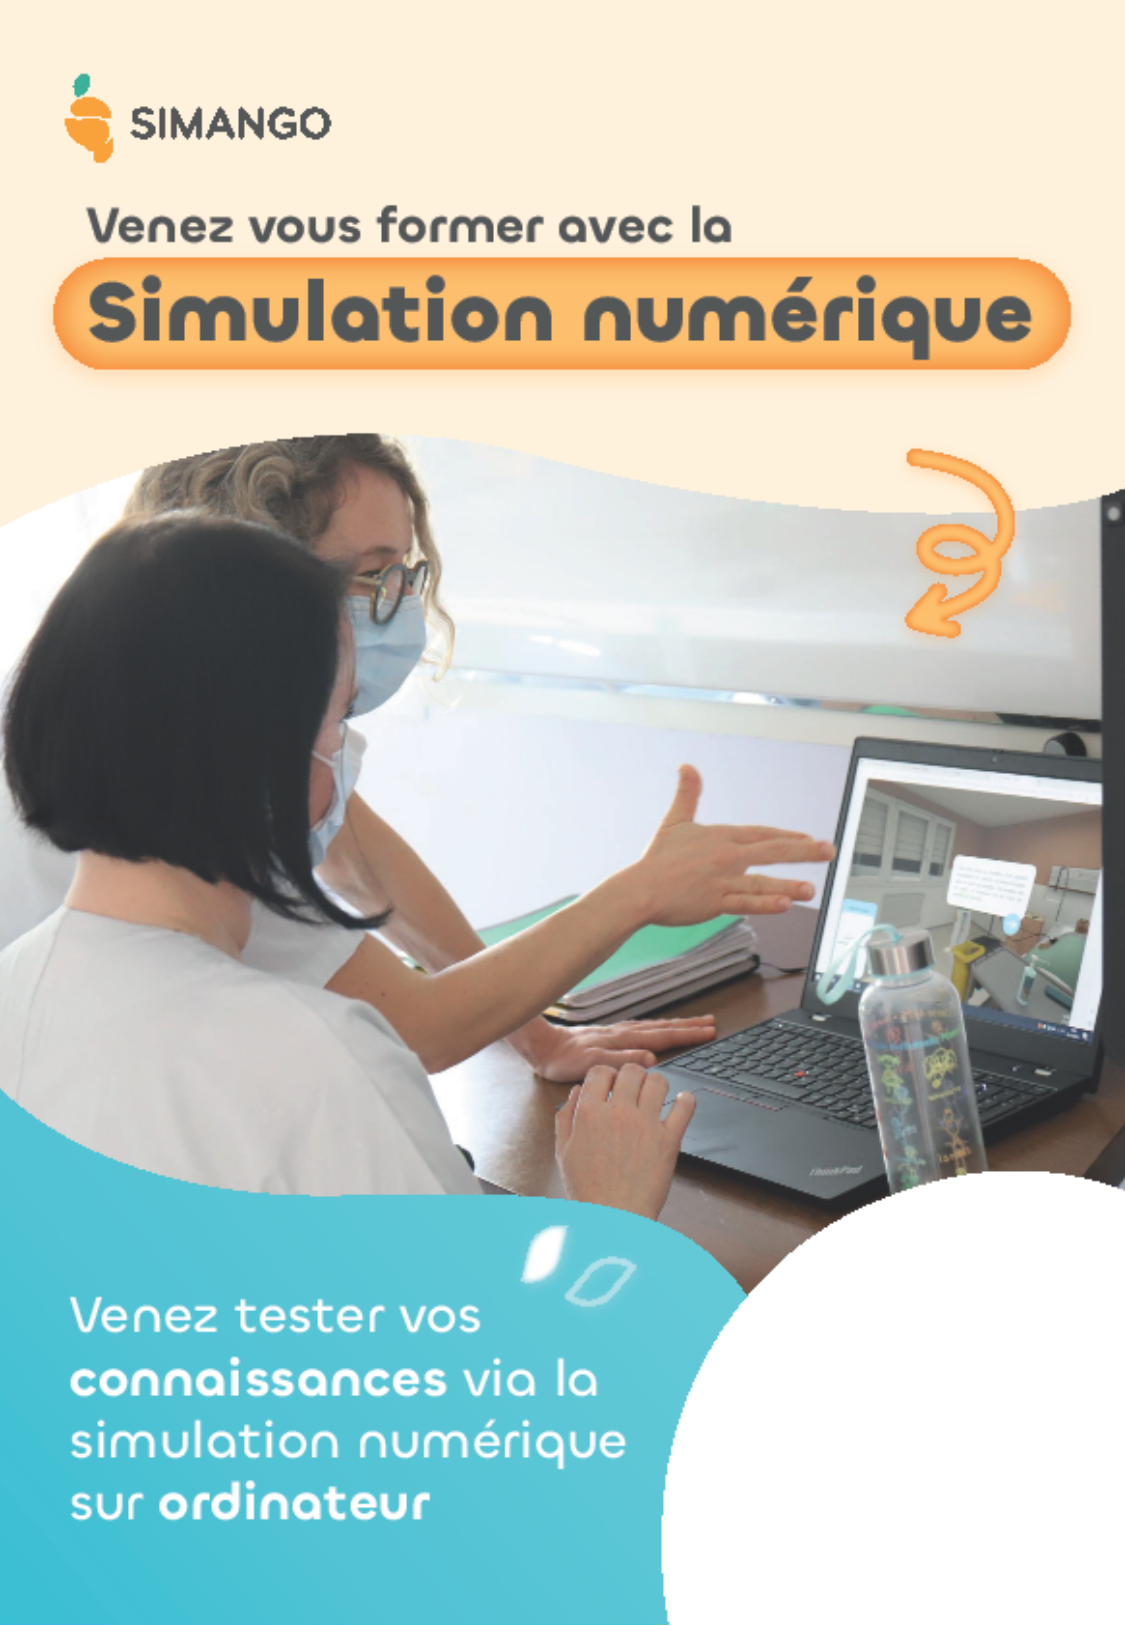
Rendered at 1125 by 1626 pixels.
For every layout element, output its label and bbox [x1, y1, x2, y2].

text_box [0, 0, 1125, 1625]
